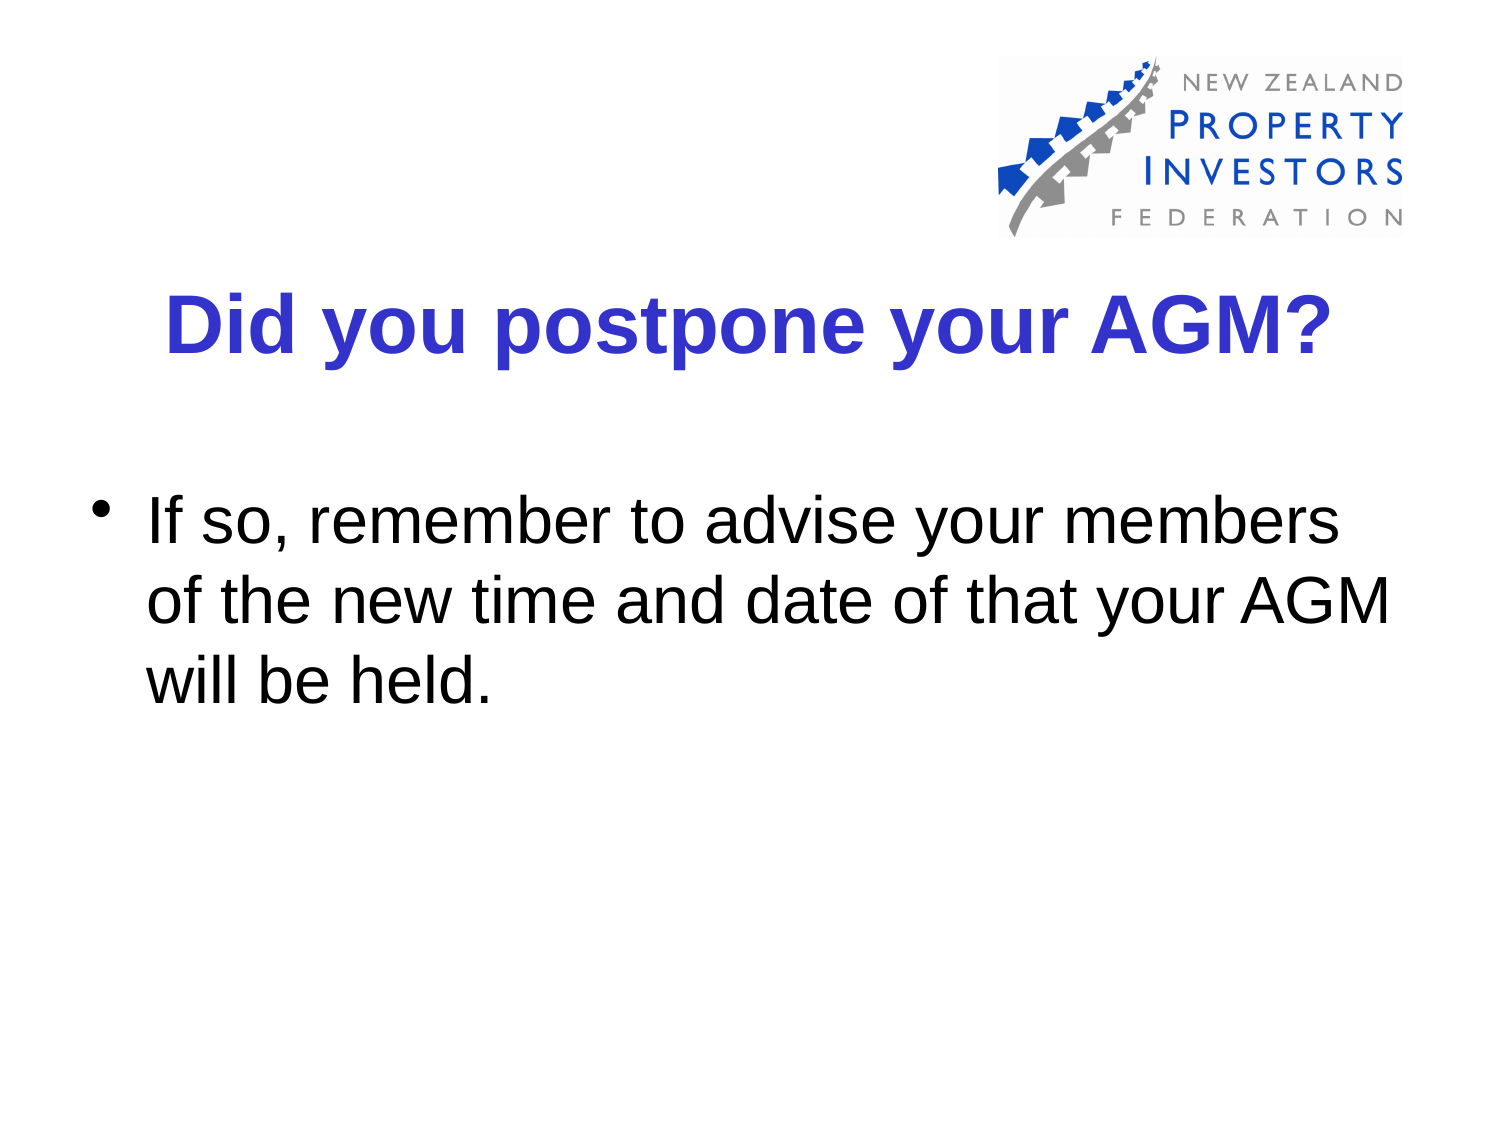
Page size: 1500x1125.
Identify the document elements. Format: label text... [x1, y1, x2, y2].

picture [997, 56, 1403, 237]
list Did you postpone your AGM? If so, remember to advise your members of the new time and date of that your AGM will be held. [74, 262, 1426, 1006]
